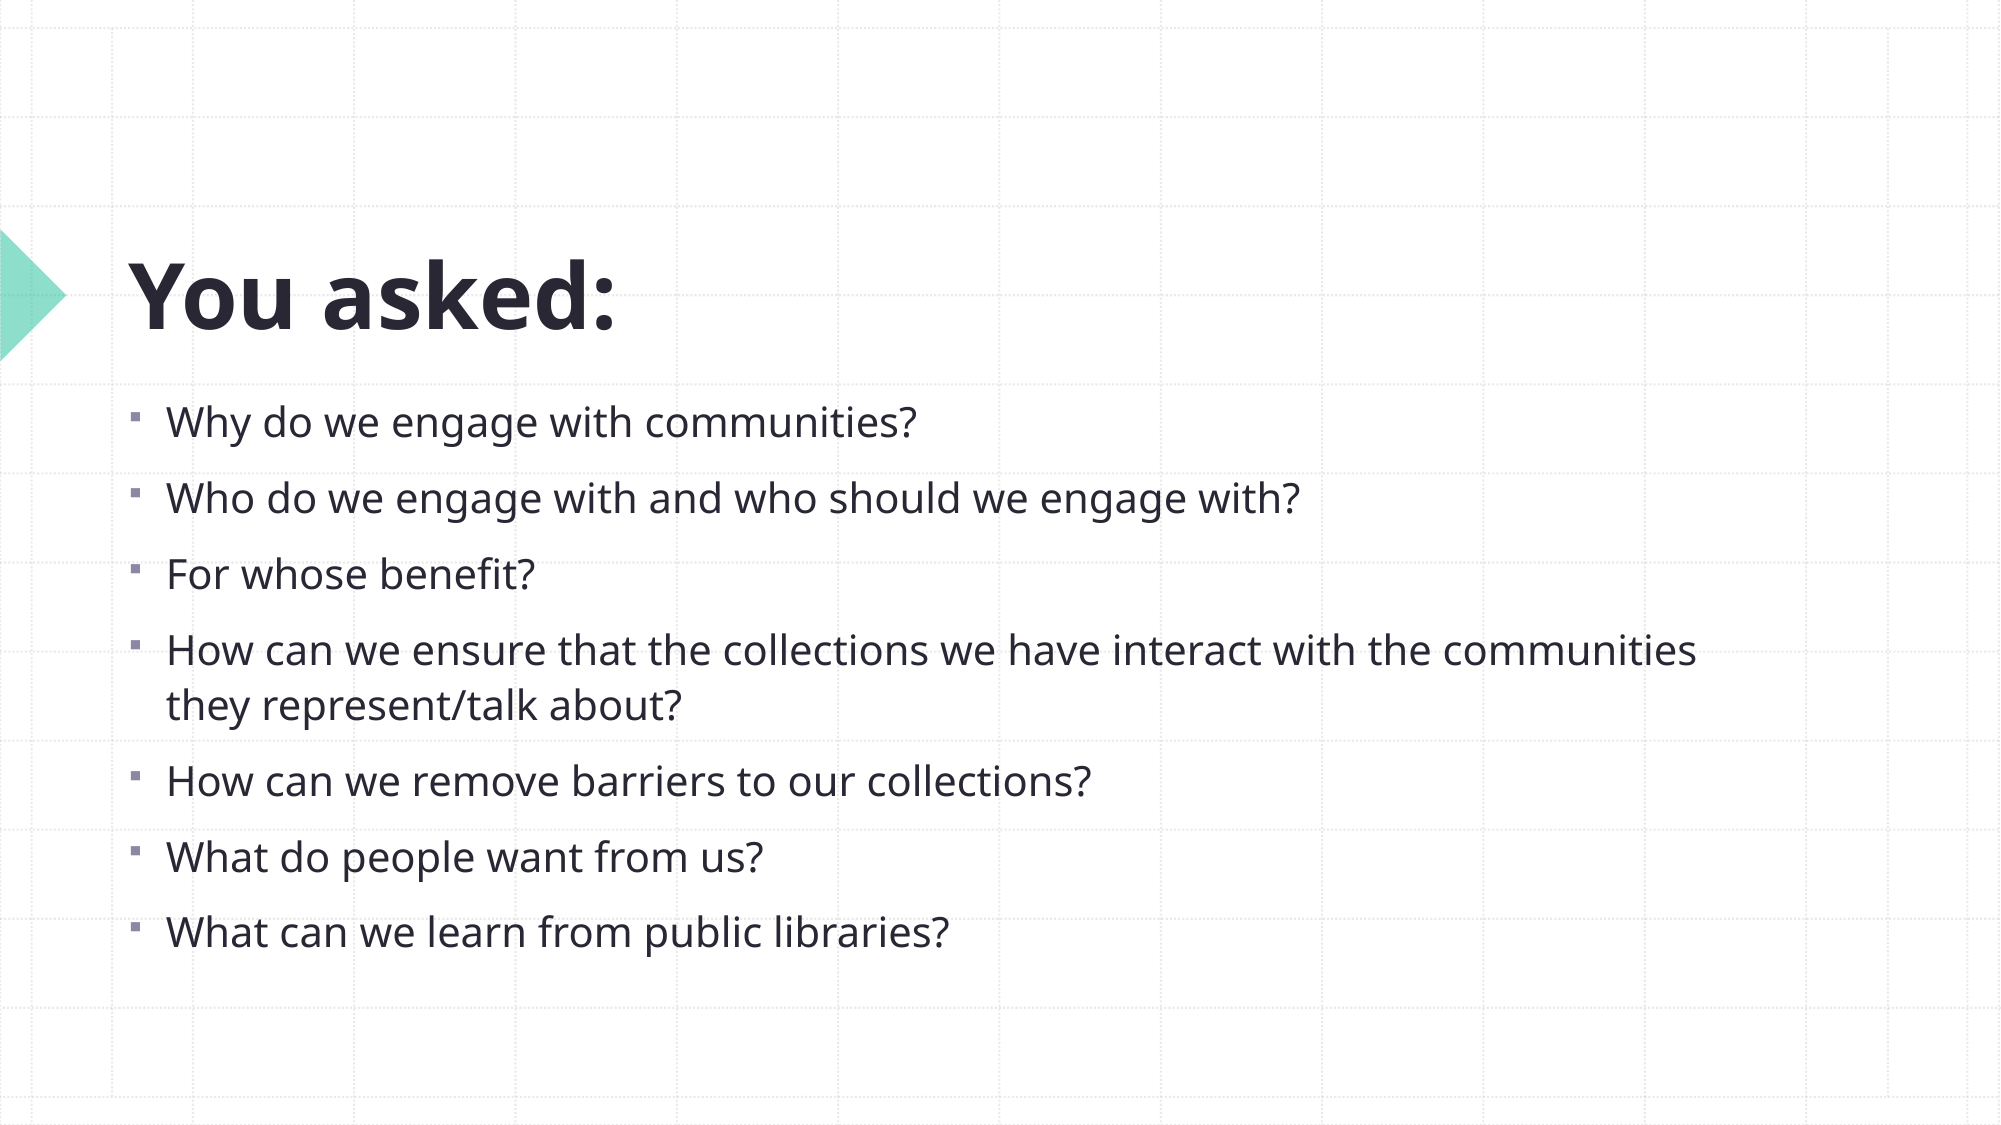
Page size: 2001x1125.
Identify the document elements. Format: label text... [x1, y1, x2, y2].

list Why do we engage with communities? Who do we engage with and who should we engage with? For whose benefit? How can we ensure that the collections we have interact with the communities they represent/talk about? How can we remove barriers to our collections? What do people want from us? What can we learn from public libraries? [113, 383, 1808, 969]
title You asked: [113, 119, 1808, 356]
